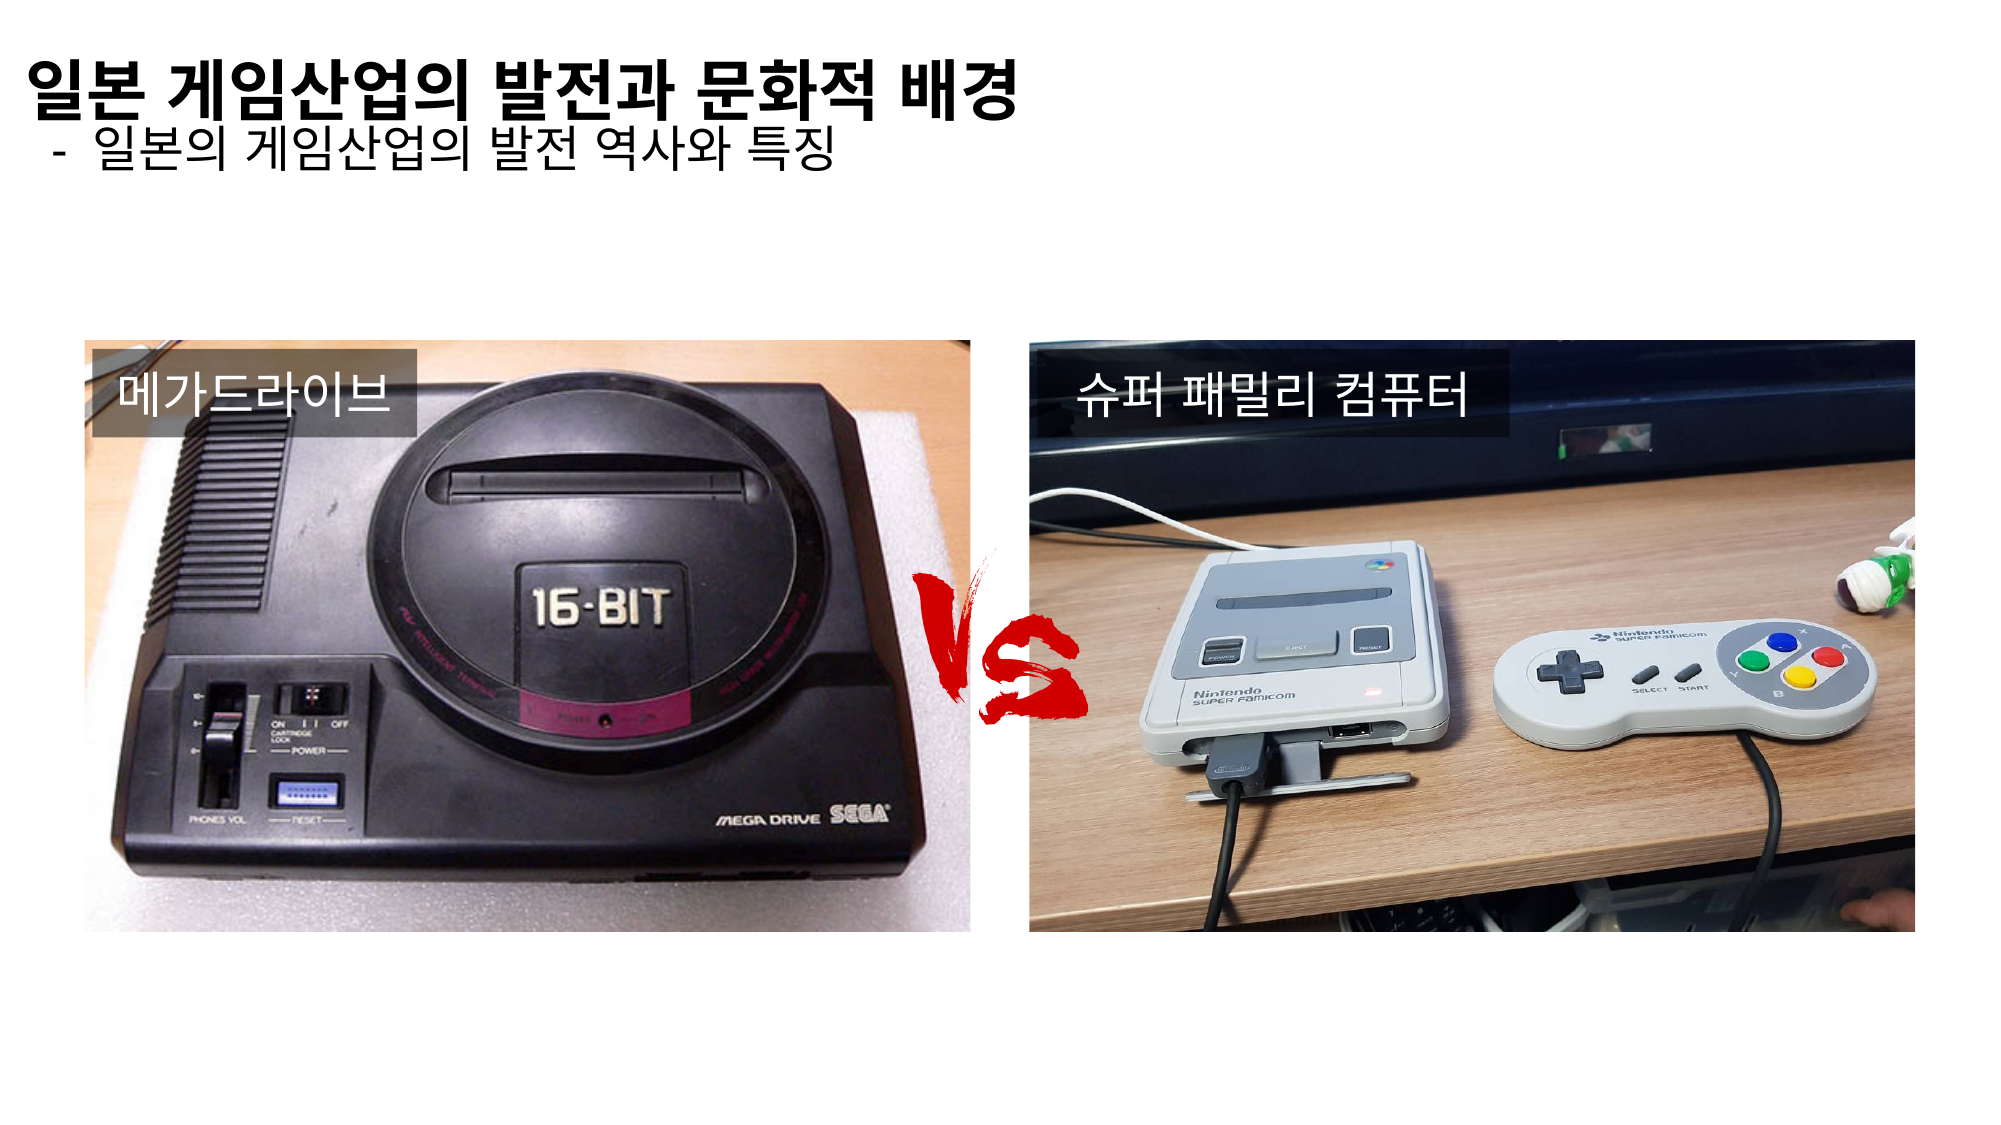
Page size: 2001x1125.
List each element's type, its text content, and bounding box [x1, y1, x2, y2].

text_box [84, 340, 971, 932]
text_box [971, 547, 1029, 726]
text_box - 일본의 게임산업의 발전 역사와 특징 [24, 117, 1975, 178]
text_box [1029, 340, 1916, 932]
text_box 일본 게임산업의 발전과 문화적 배경 [24, 28, 1975, 117]
